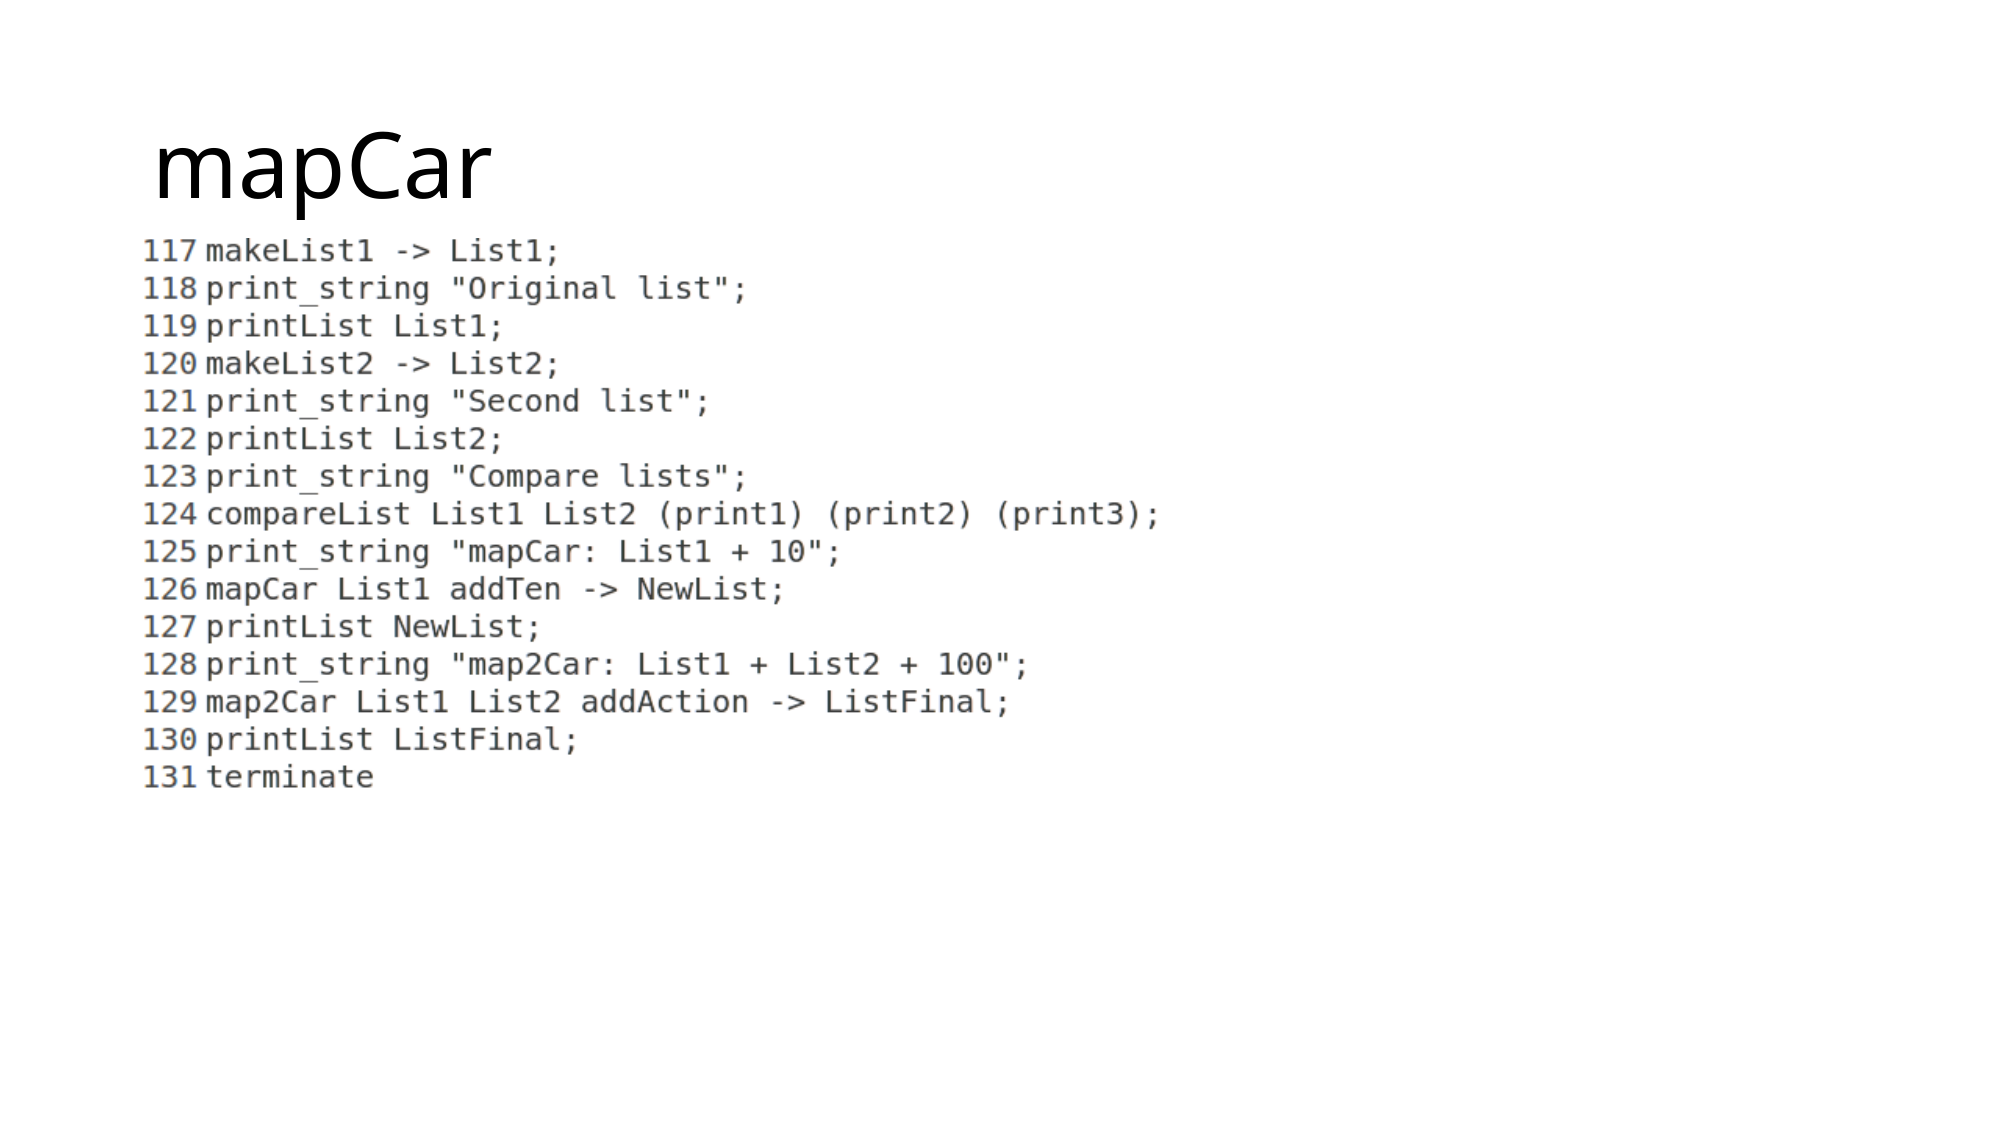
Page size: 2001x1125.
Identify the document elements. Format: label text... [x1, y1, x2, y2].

title mapCar [137, 59, 1863, 278]
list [137, 238, 1165, 794]
